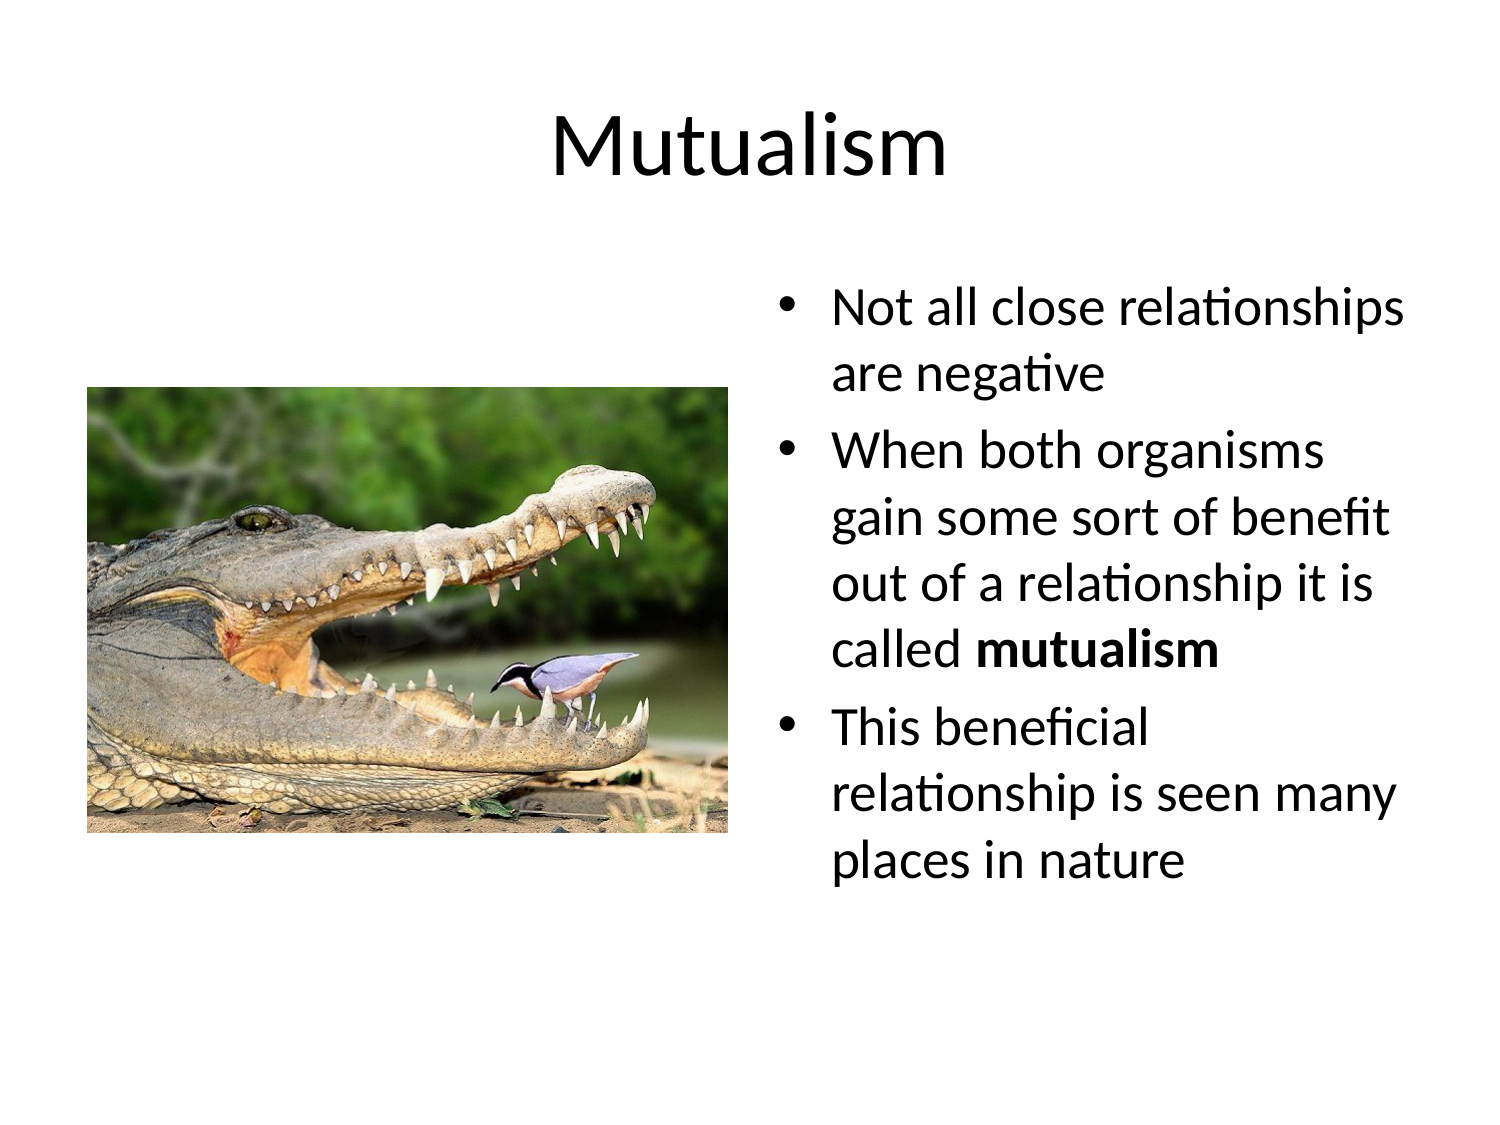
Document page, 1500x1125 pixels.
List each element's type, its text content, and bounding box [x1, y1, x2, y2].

picture [87, 387, 729, 834]
list Not all close relationships are negative When both organisms gain some sort of benefit out of a relationship it is called mutualism This beneficial relationship is seen many places in nature [762, 262, 1425, 1005]
title Mutualism [75, 45, 1425, 233]
